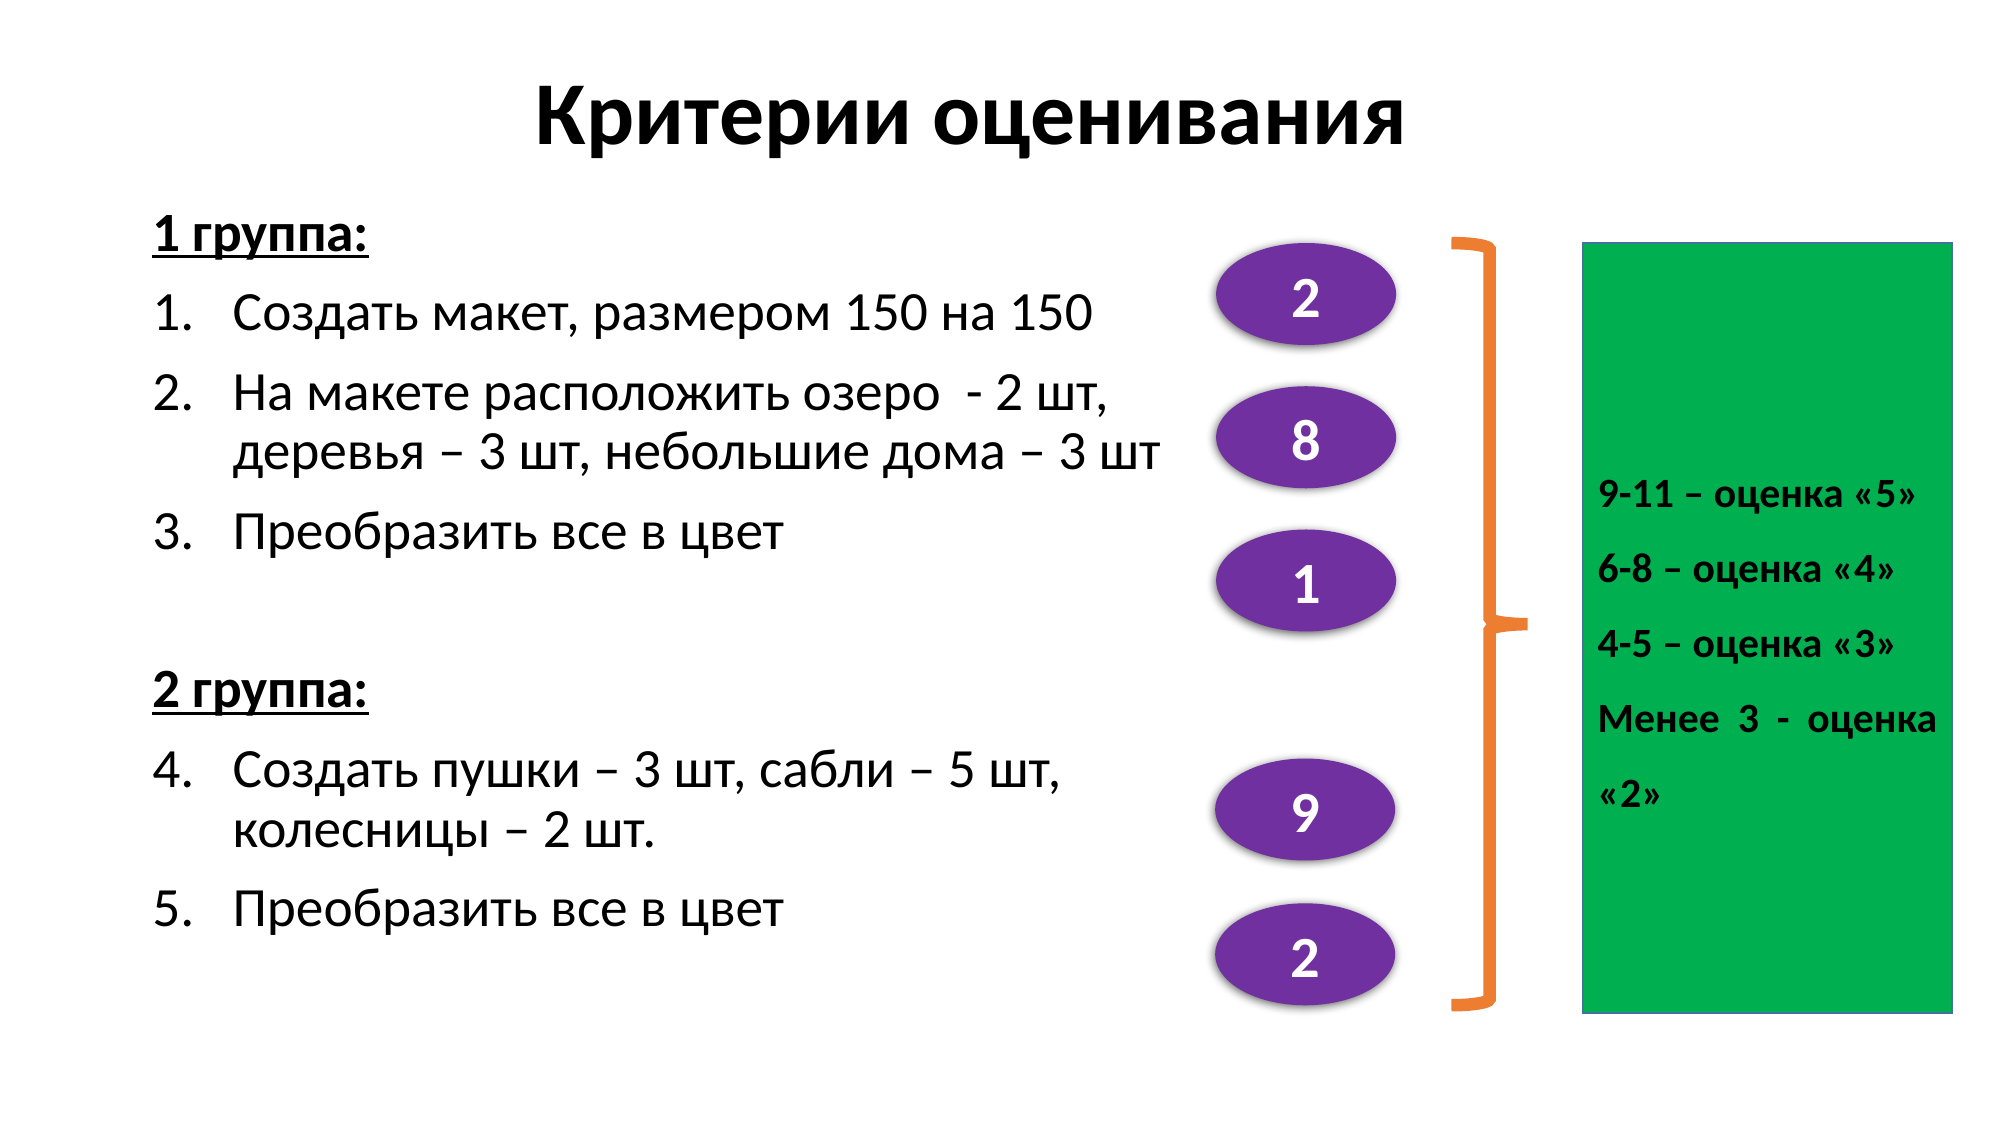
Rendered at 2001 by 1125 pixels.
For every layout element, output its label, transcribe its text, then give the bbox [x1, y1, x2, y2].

title Критерии оценивания [109, 60, 1835, 173]
text_box 9 [1215, 758, 1396, 861]
list 1 группа: Создать макет, размером 150 на 150 На макете расположить озеро - 2 шт, деревья – 3 шт, небольшие дома – 3 шт Преобразить все в цвет 2 группа: Создать пушки – 3 шт, сабли – 5 шт, колесницы – 2 шт. Преобразить все в цвет [137, 196, 1182, 1014]
text_box 2 [1215, 903, 1396, 1006]
text_box 2 [1216, 243, 1397, 346]
text_box 1 [1216, 529, 1397, 632]
text_box 8 [1216, 386, 1397, 489]
text_box 9-11 – оценка «5» 6-8 – оценка «4» 4-5 – оценка «3» Менее 3 - оценка «2» [1582, 242, 1953, 1014]
text_box [1451, 241, 1528, 1007]
